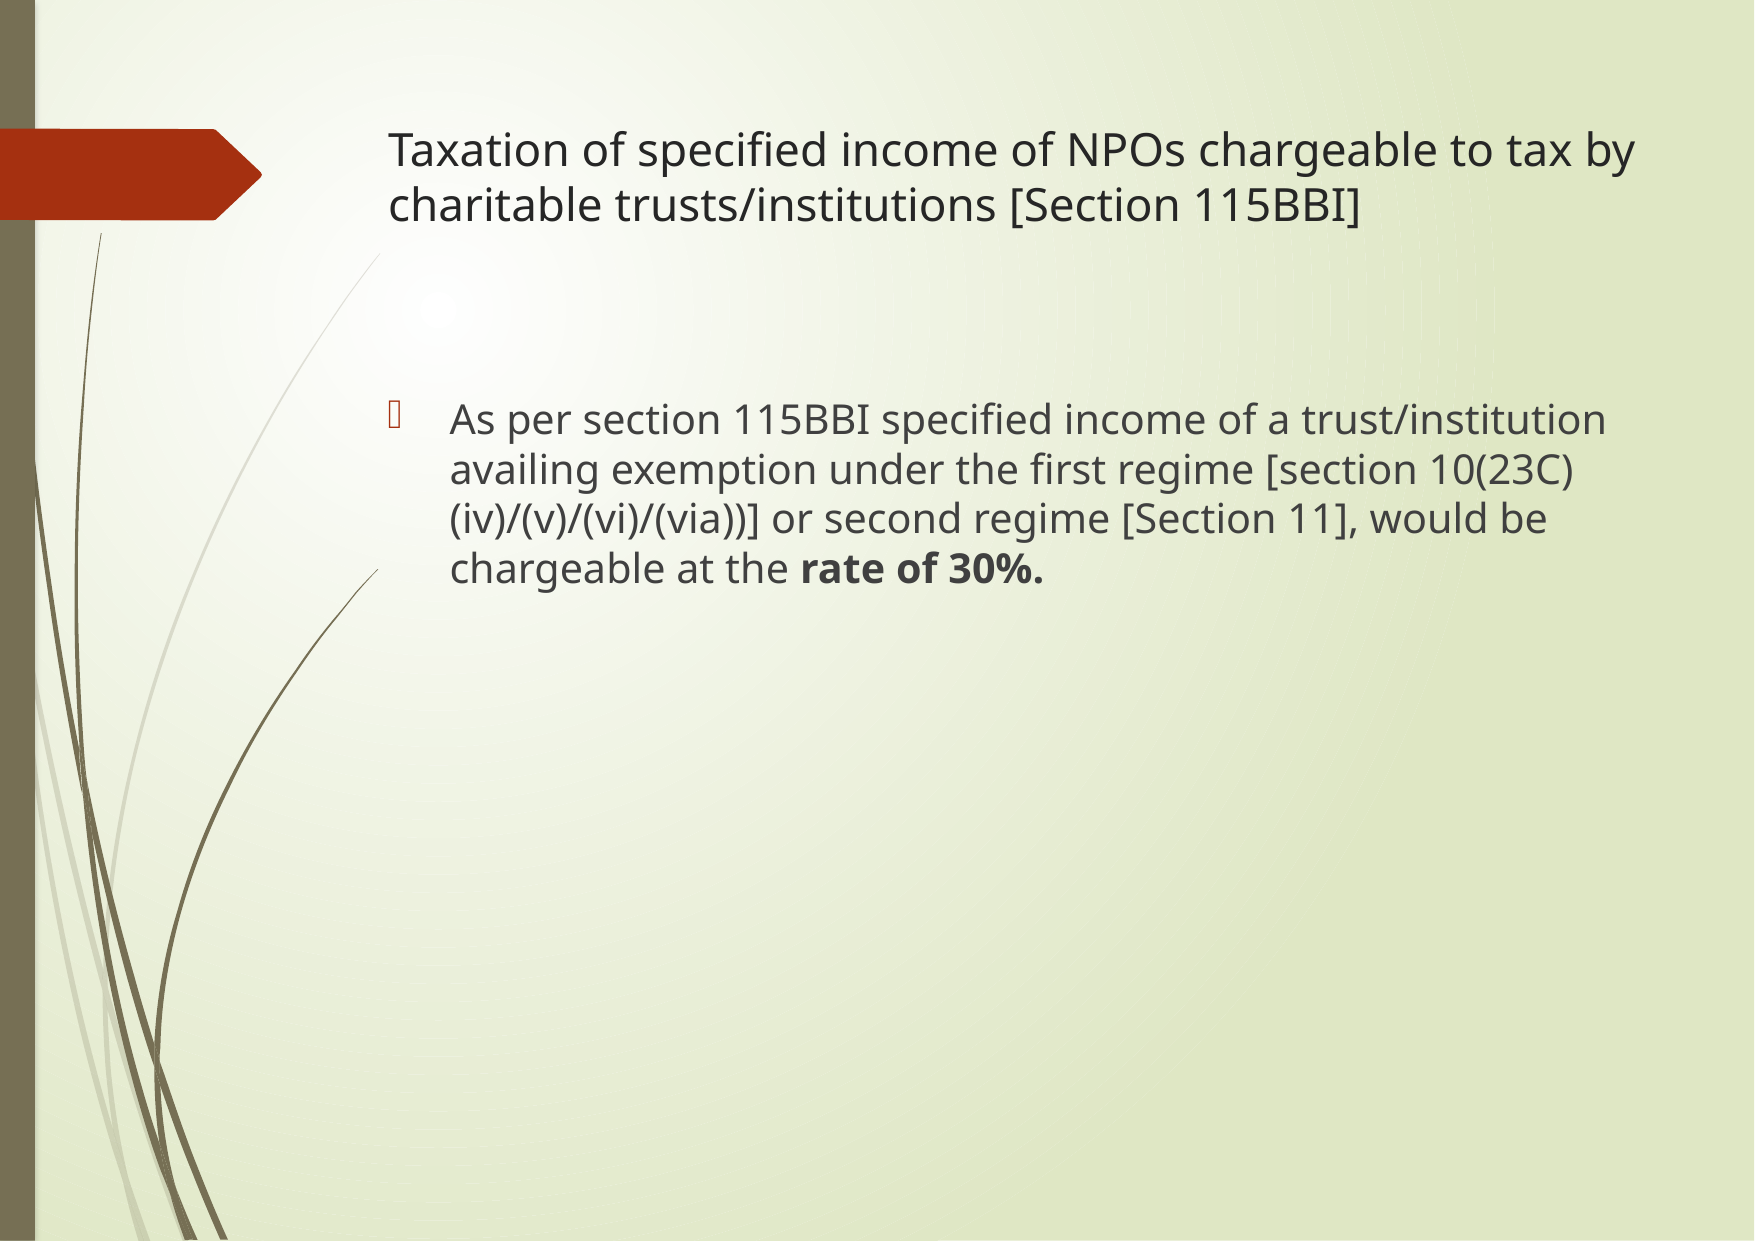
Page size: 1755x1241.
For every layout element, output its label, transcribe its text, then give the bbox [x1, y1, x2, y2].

title Taxation of specified income of NPOs chargeable to tax by charitable trusts/institutions [Section 115BBI] [373, 112, 1703, 258]
list As per section 115BBI specified income of a trust/institution availing exemption under the first regime [section 10(23C)(iv)/(v)/(vi)/(via))] or second regime [Section 11], would be chargeable at the rate of 30%. [372, 385, 1638, 1070]
